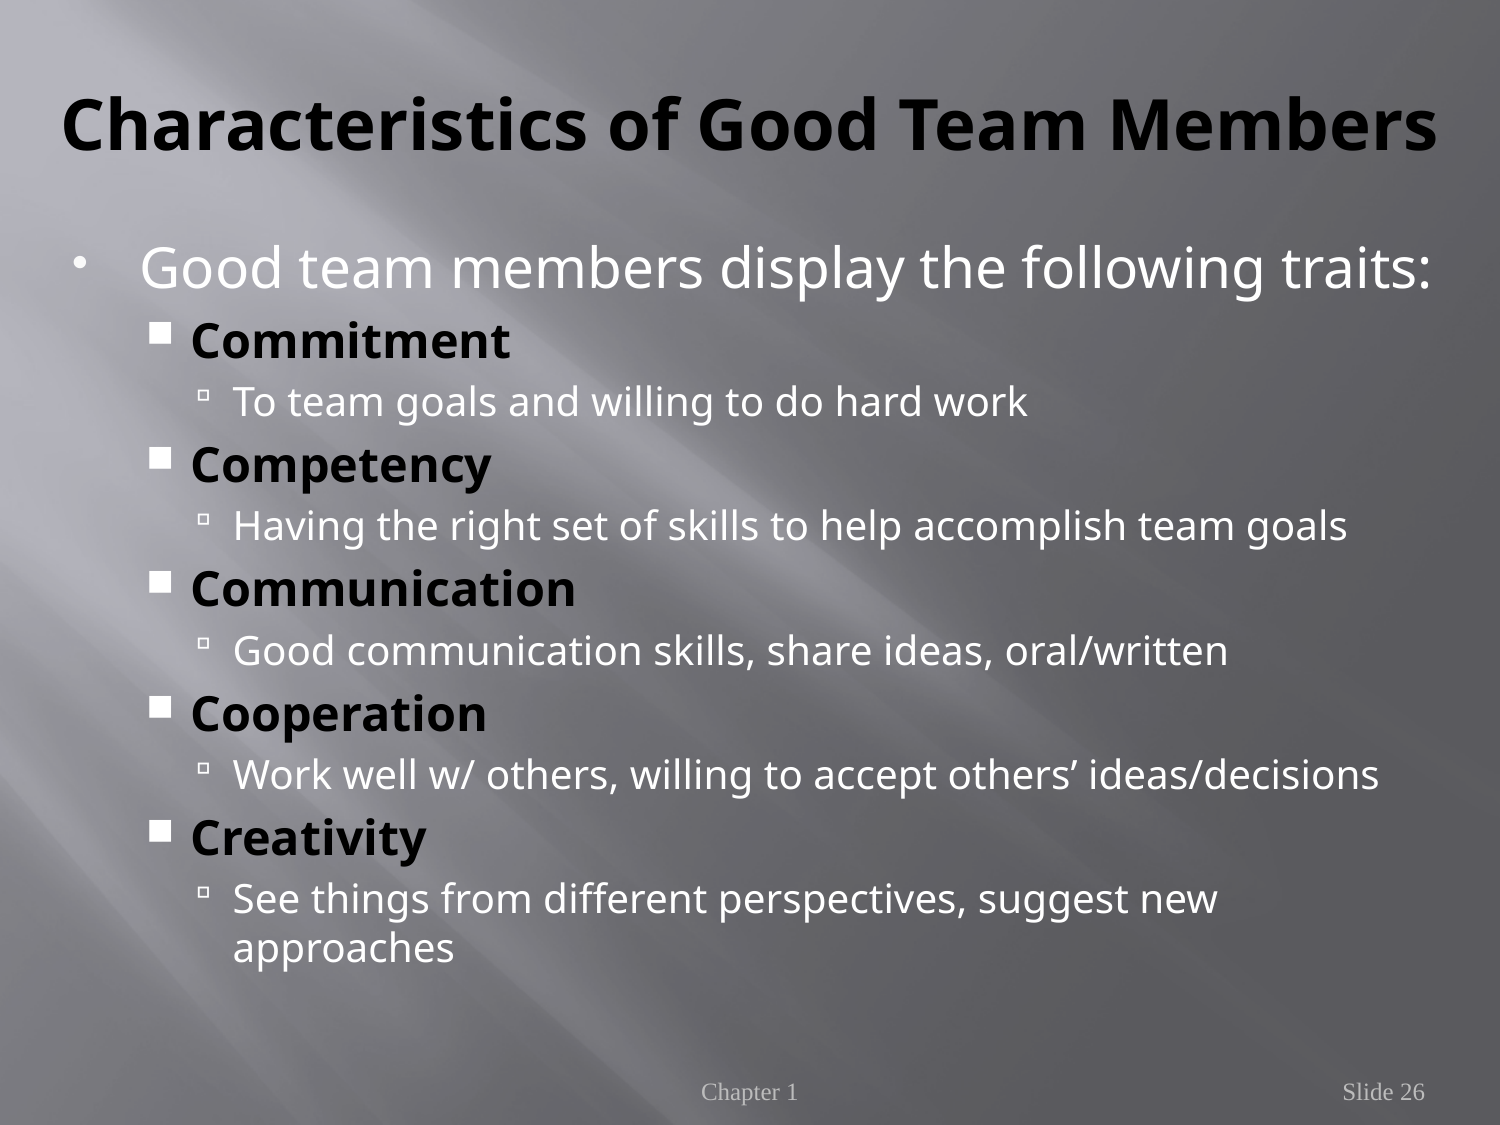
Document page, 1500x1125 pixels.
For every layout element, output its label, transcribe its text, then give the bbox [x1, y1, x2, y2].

list Good team members display the following traits: Commitment To team goals and willing to do hard work Competency Having the right set of skills to help accomplish team goals Communication Good communication skills, share ideas, oral/written Cooperation Work well w/ others, willing to accept others’ ideas/decisions Creativity See things from different perspectives, suggest new approaches [37, 224, 1463, 1035]
footer Chapter 1 [512, 1052, 988, 1113]
title Characteristics of Good Team Members [0, 45, 1500, 200]
slide_number Slide 26 [1299, 1052, 1425, 1113]
